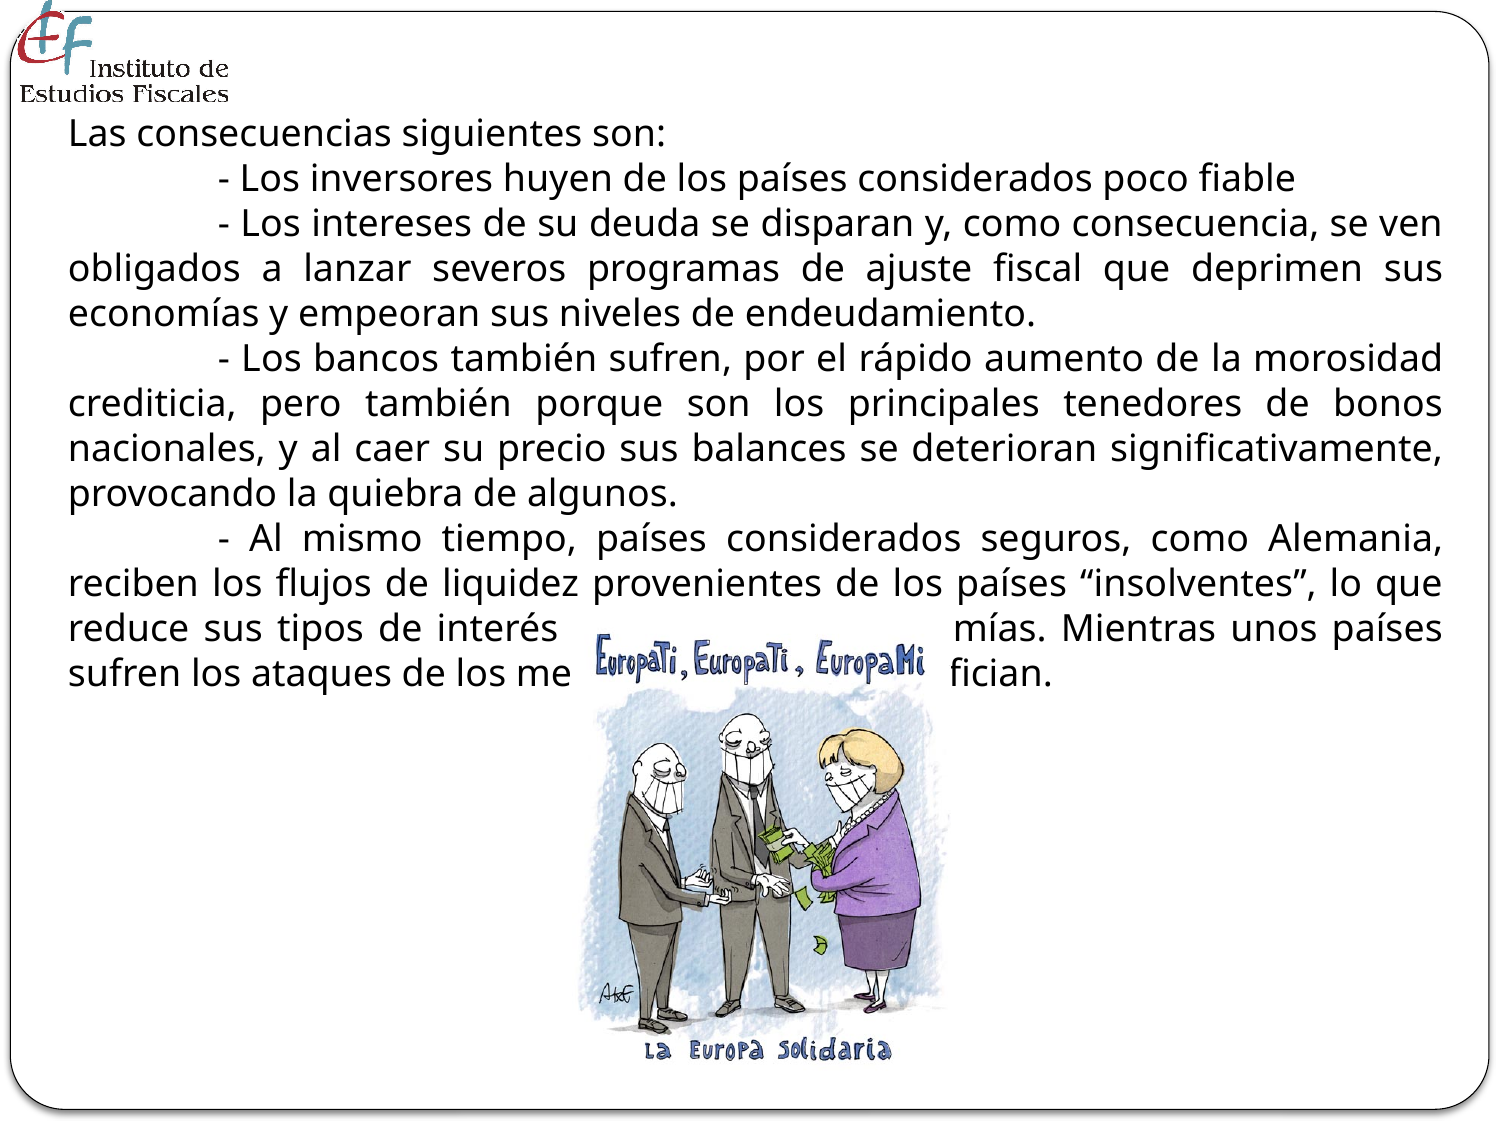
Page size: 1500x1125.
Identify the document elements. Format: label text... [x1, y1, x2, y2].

text_box Las consecuencias siguientes son: - Los inversores huyen de los países considerados poco fiable - Los intereses de su deuda se disparan y, como consecuencia, se ven obligados a lanzar severos programas de ajuste fiscal que deprimen sus economías y empeoran sus niveles de endeudamiento. - Los bancos también sufren, por el rápido aumento de la morosidad crediticia, pero también porque son los principales tenedores de bonos nacionales, y al caer su precio sus balances se deterioran significativamente, provocando la quiebra de algunos. - Al mismo tiempo, países considerados seguros, como Alemania, reciben los flujos de liquidez provenientes de los países “insolventes”, lo que reduce sus tipos de interés y estimula sus economías. Mientras unos países sufren los ataques de los mercados, otros se benefician. [53, 101, 1459, 837]
picture [572, 609, 951, 1083]
picture [17, 0, 228, 102]
